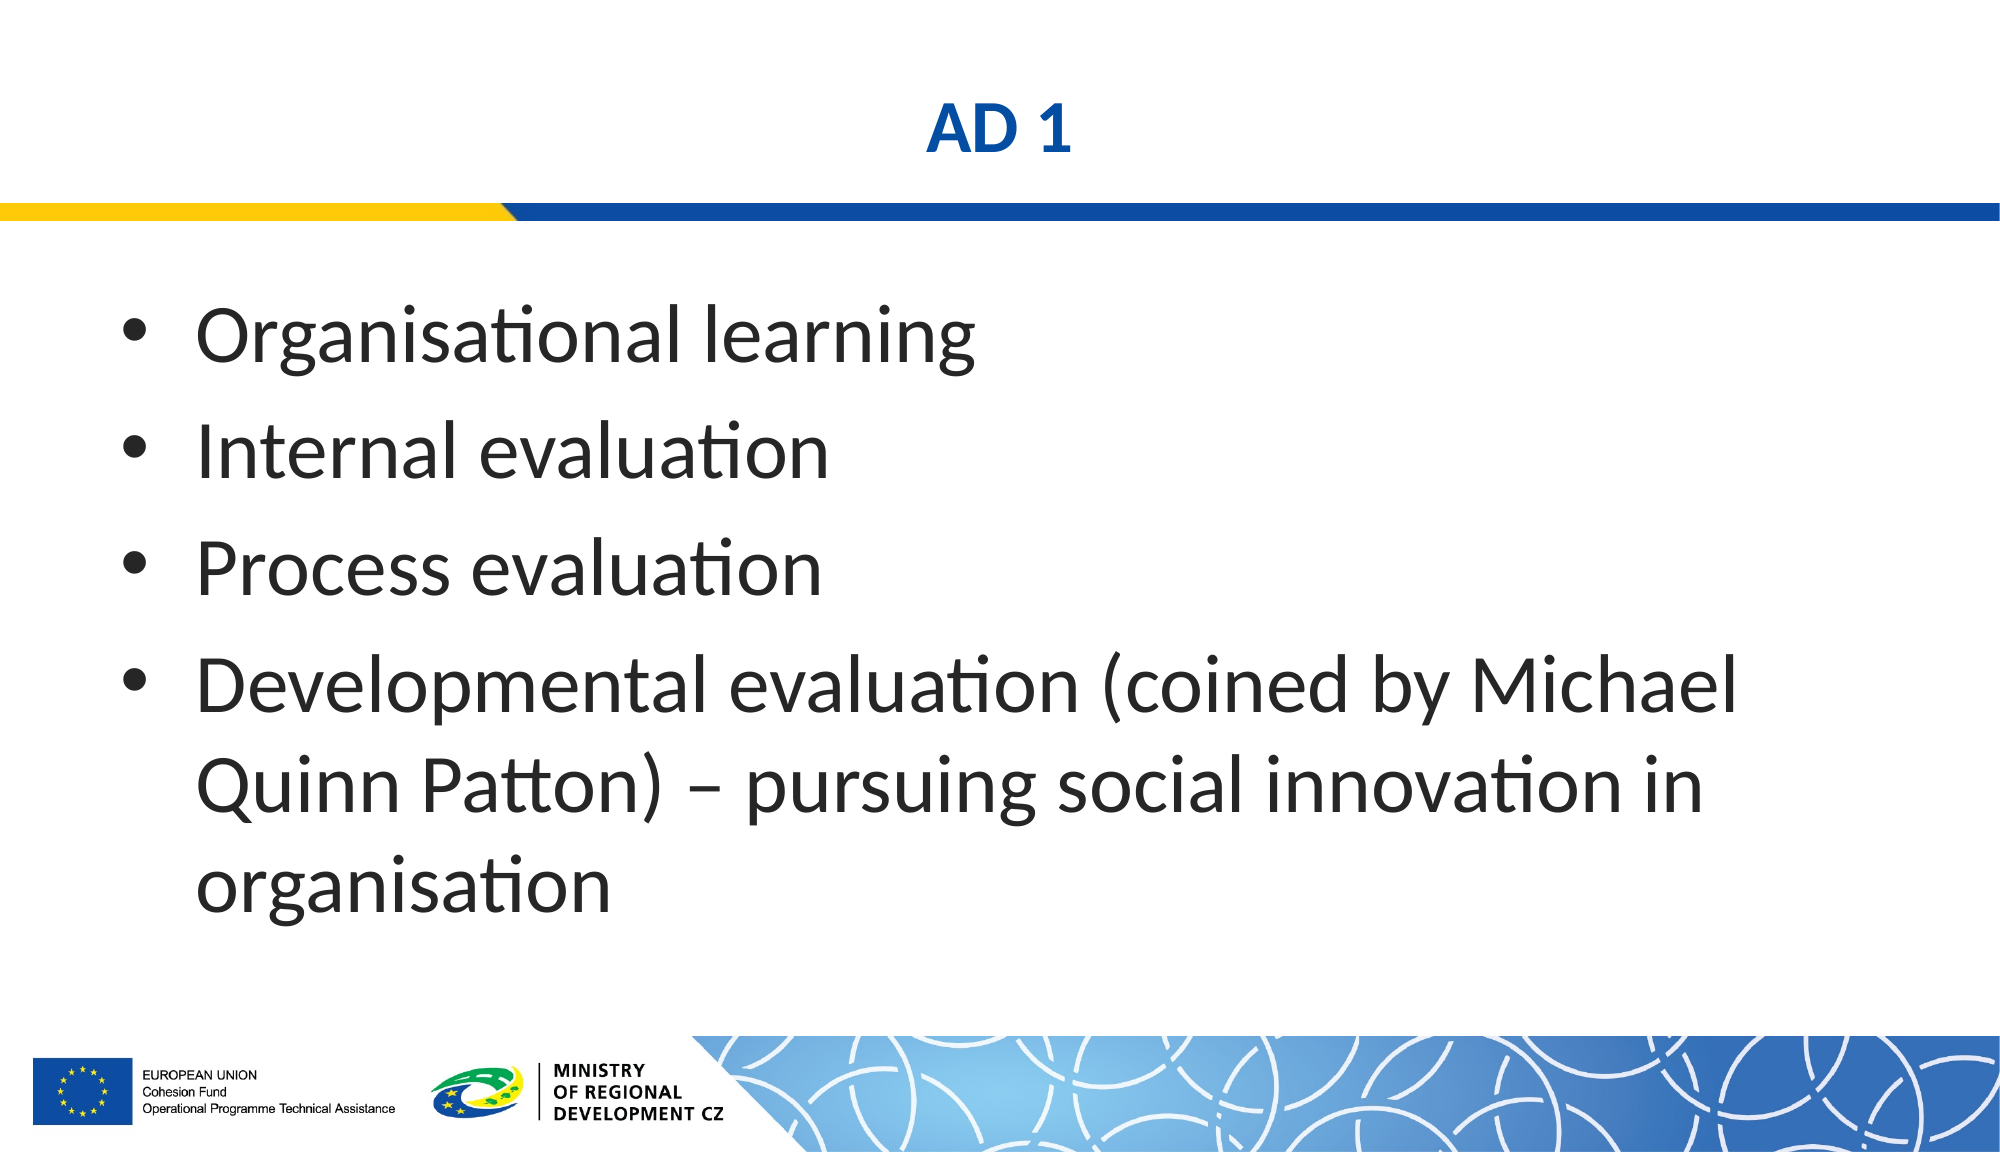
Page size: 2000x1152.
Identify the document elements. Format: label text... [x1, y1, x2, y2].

picture [0, 203, 2000, 221]
list Organisational learning Internal evaluation Process evaluation Developmental evaluation (coined by Michael Quinn Patton) – pursuing social innovation in organisation [99, 268, 1900, 1029]
picture [0, 1036, 2000, 1152]
title AD 1 [99, 46, 1900, 198]
